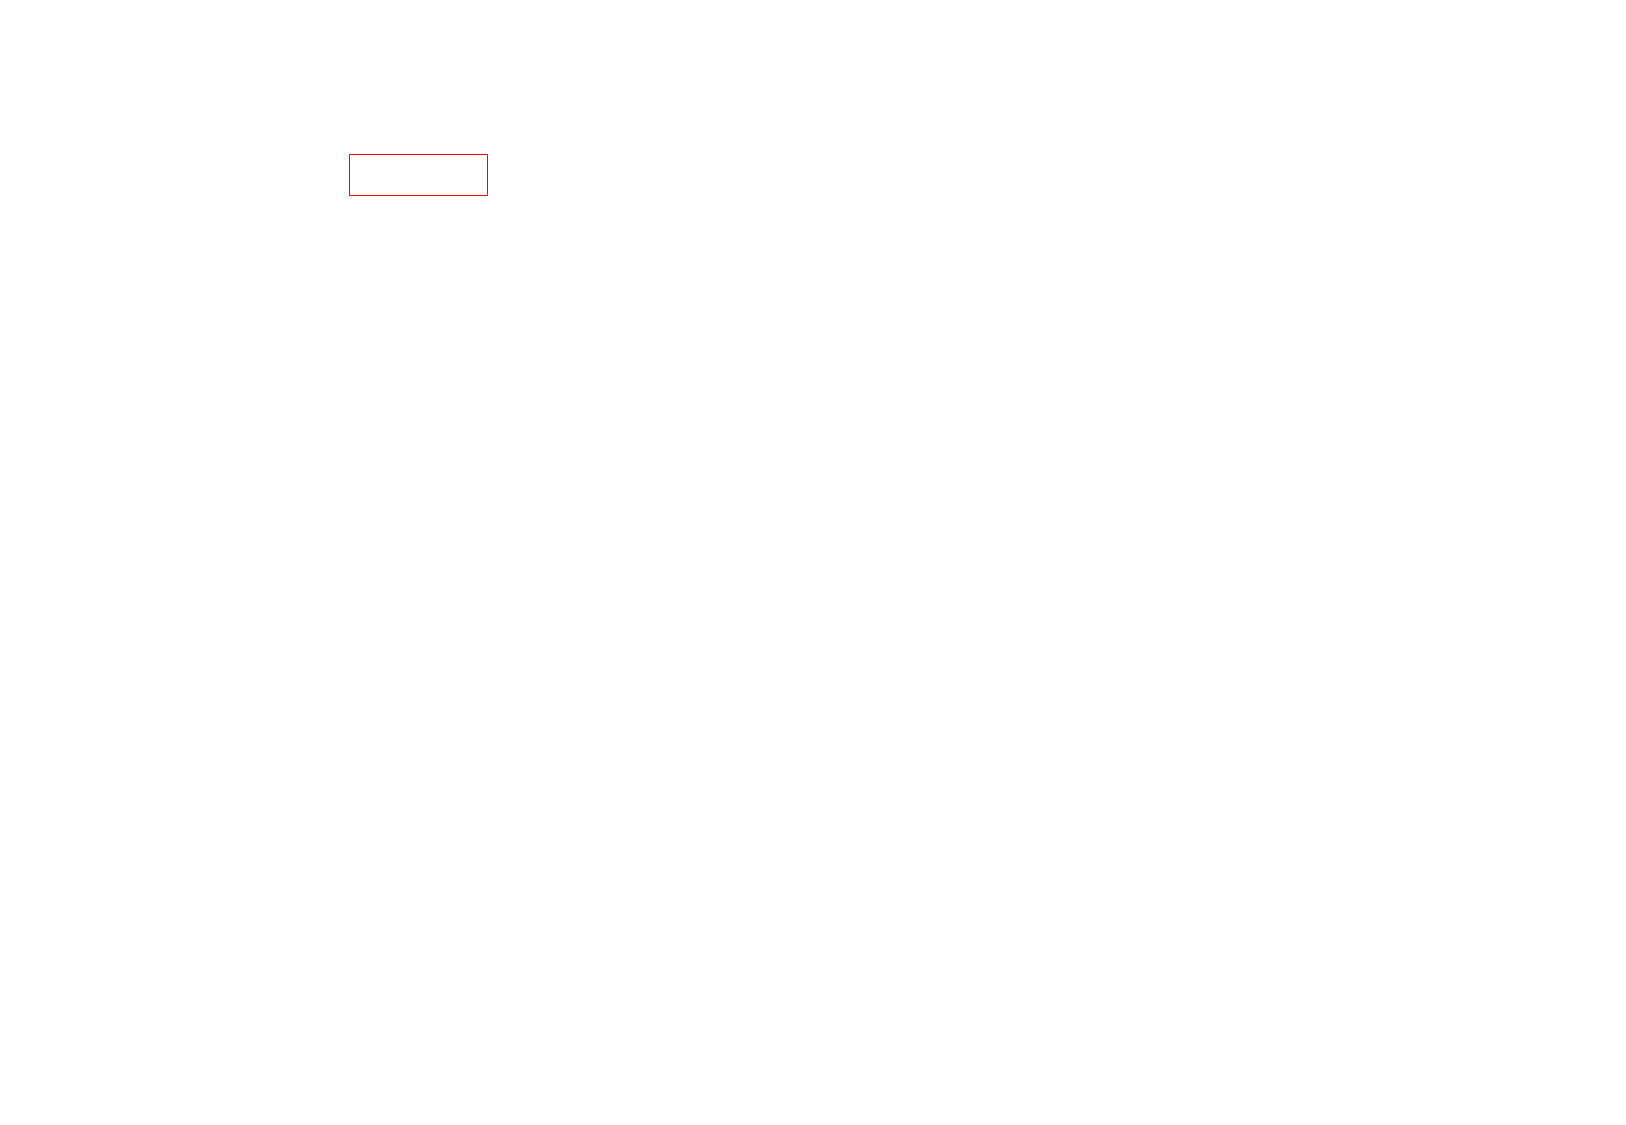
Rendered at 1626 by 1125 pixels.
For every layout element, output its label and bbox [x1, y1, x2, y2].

text_box [349, 154, 488, 196]
